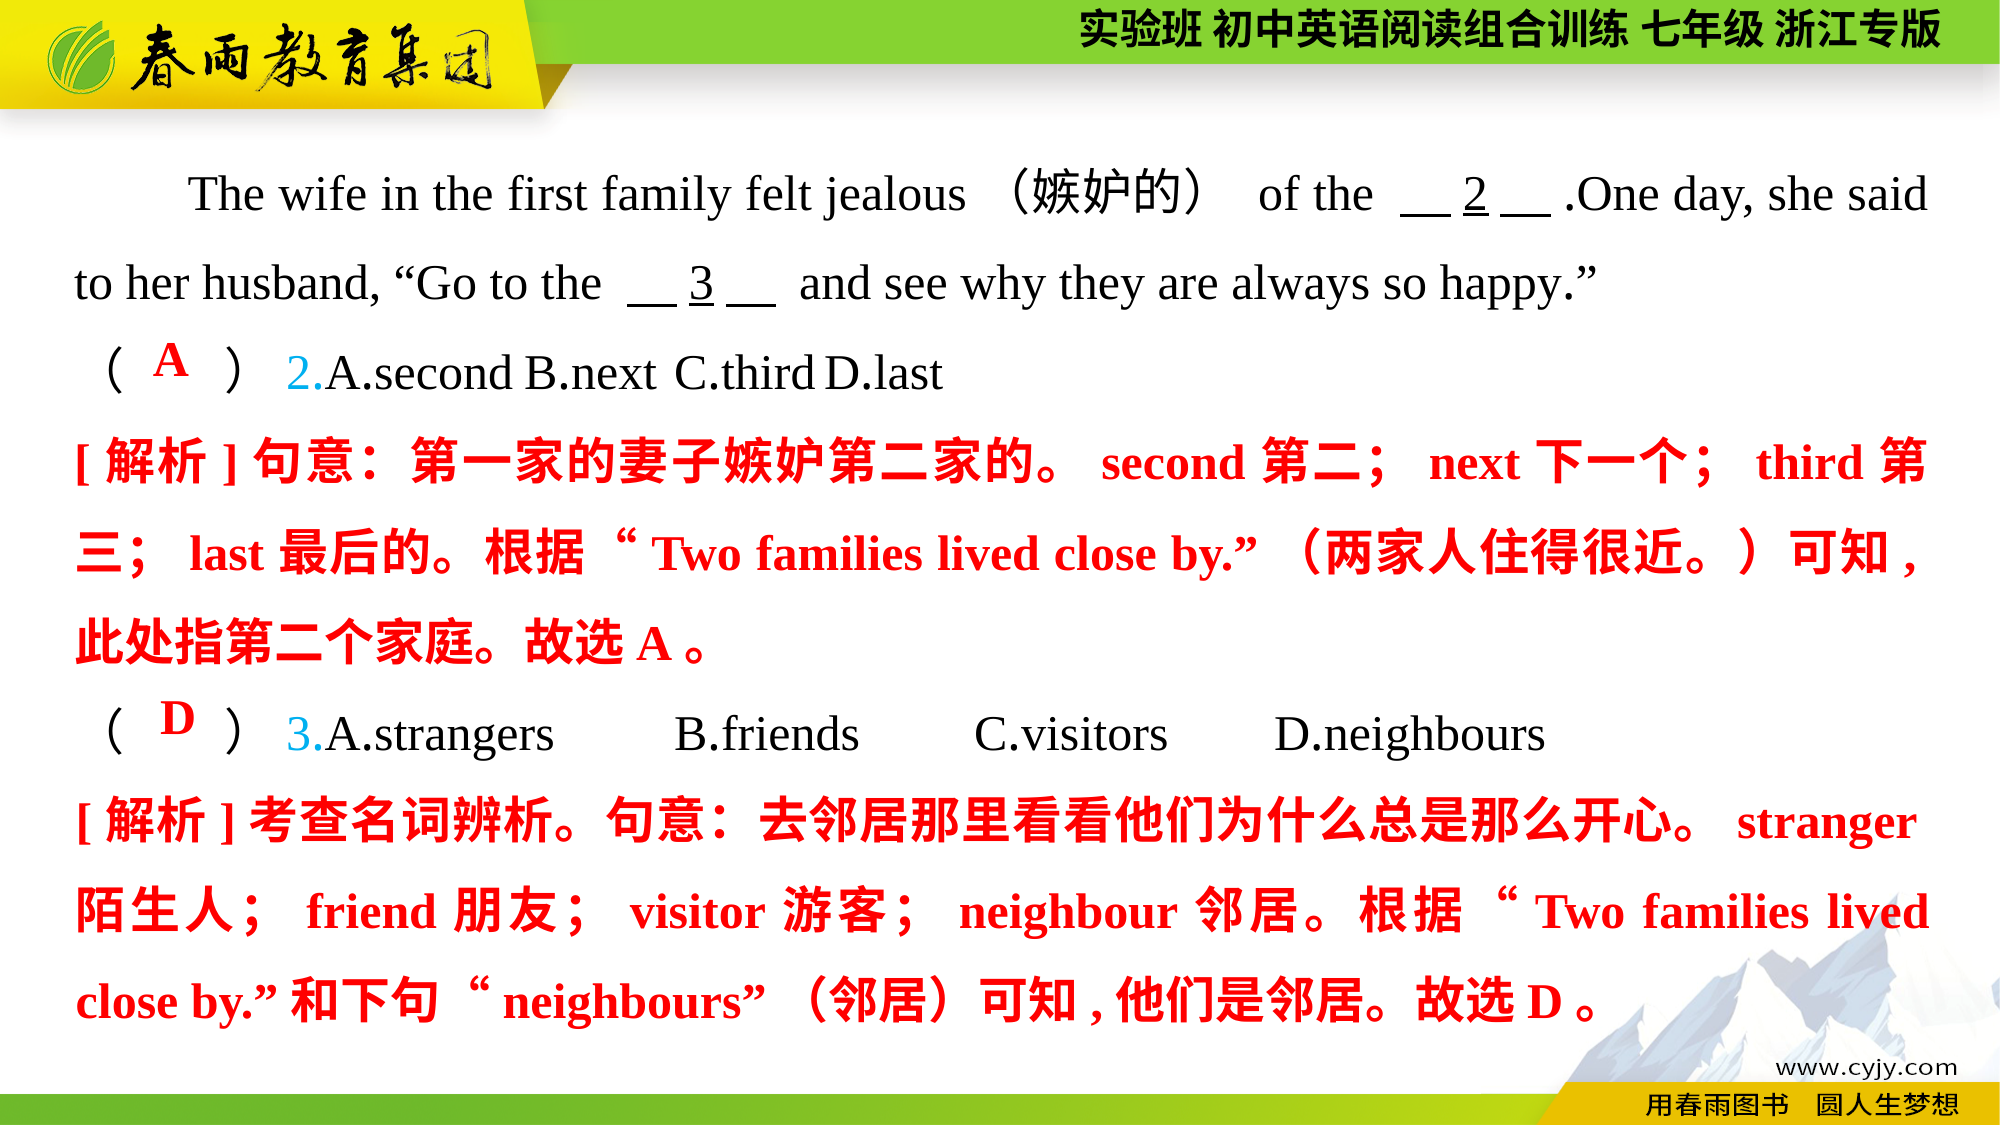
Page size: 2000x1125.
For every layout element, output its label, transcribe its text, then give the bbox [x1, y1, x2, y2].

text_box A [138, 318, 204, 392]
text_box [解析]考查名词辨析。句意：去邻居那里看看他们为什么总是那么开心。stranger陌生人；friend朋友；visitor游客；neighbour邻居。根据“Two families lived close by.”和下句“neighbours”（邻居）可知,他们是邻居。故选D。 [60, 751, 1945, 1037]
list The wife in the first family felt jealous（嫉妒的） of the 2 .One day, she said to her husband, “Go to the 3 and see why they are always so happy.” （ ）2.A.second B.next C.third D.last （ ）3.A.strangers B.friends C.visitors D.neighbours [59, 678, 145, 774]
list The wife in the first family felt jealous（嫉妒的） of the 2 .One day, she said to her husband, “Go to the 3 and see why they are always so happy.” （ ）2.A.second B.next C.third D.last （ ）3.A.strangers B.friends C.visitors D.neighbours [212, 678, 1944, 751]
picture [0, 0, 2000, 1125]
text_box [解析]句意：第一家的妻子嫉妒第二家的。second第二；next下一个；third第三；last最后的。根据“Two families lived close by.”（两家人住得很近。）可知,此处指第二个家庭。故选A。 [59, 392, 1944, 678]
list The wife in the first family felt jealous（嫉妒的） of the 2 .One day, she said to her husband, “Go to the 3 and see why they are always so happy.” （ ）2.A.second B.next C.third D.last （ ）3.A.strangers B.friends C.visitors D.neighbours [59, 122, 1944, 392]
text_box D [145, 677, 212, 751]
